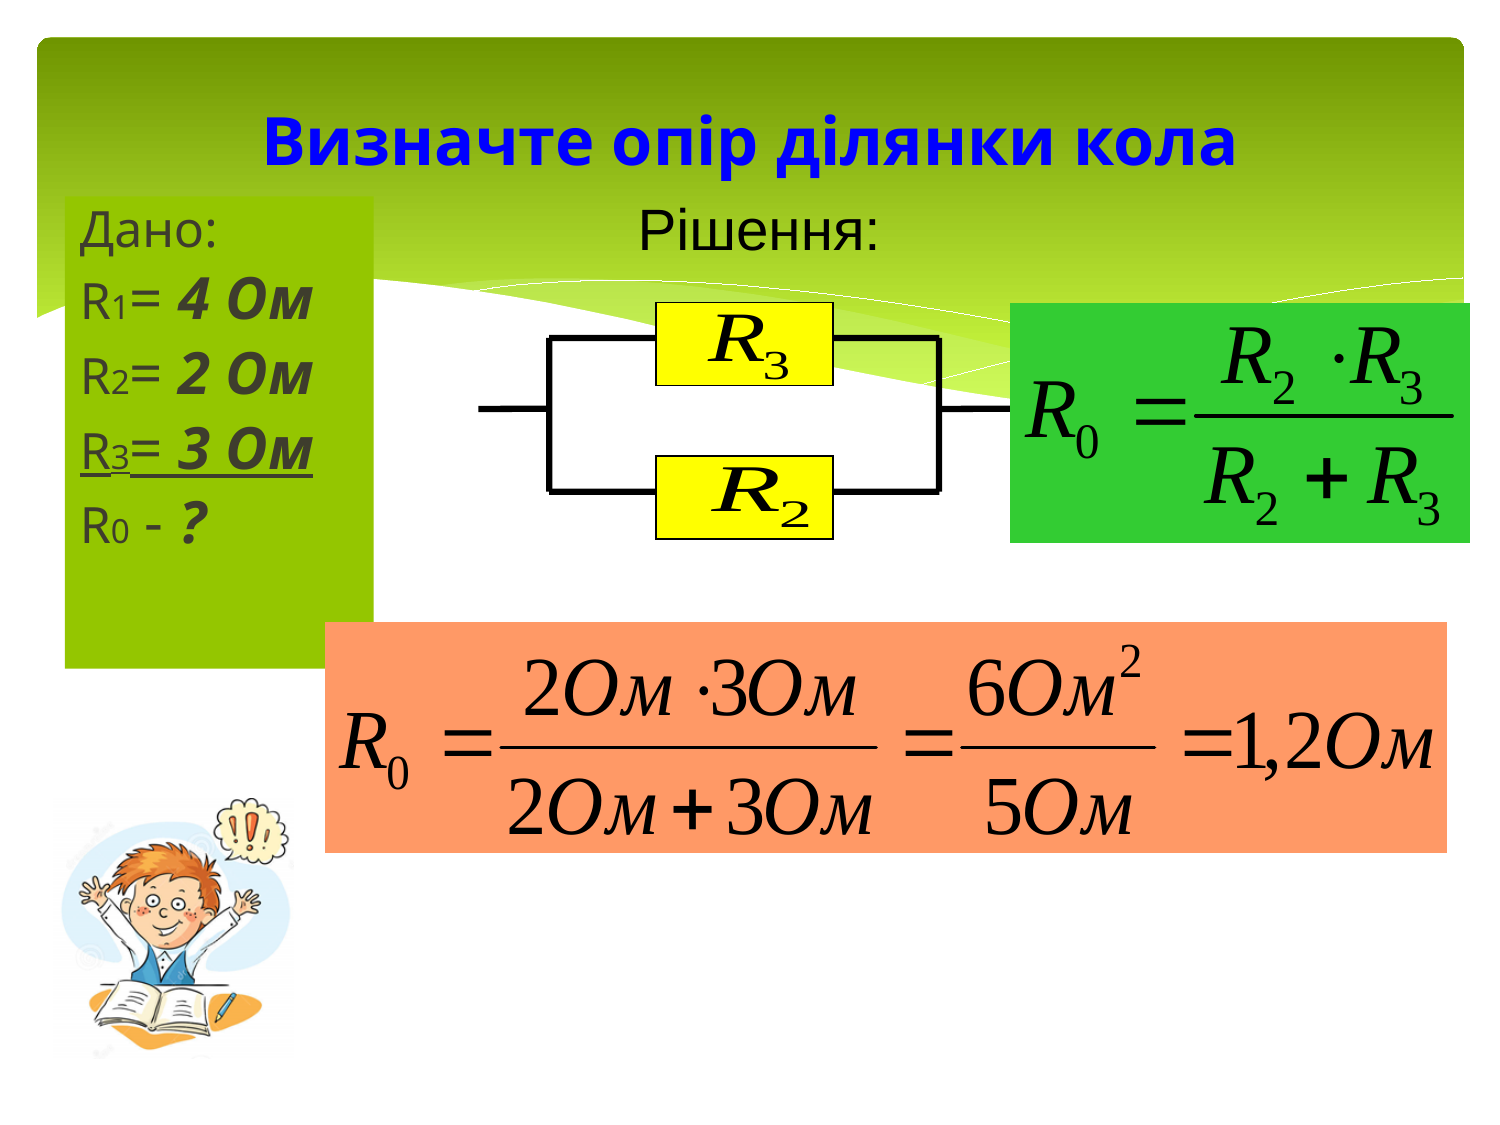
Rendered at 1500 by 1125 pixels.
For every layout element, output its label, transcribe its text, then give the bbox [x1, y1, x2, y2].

text_box Рішення: [623, 233, 896, 270]
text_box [324, 621, 1448, 853]
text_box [478, 290, 1011, 540]
picture [52, 798, 294, 1059]
list Дано: R1= 4 Ом R2= 2 Ом R3= 3 Ом R0 - ? [64, 196, 374, 669]
title Визначте опір ділянки кола [75, 45, 1425, 233]
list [1014, 302, 1471, 544]
